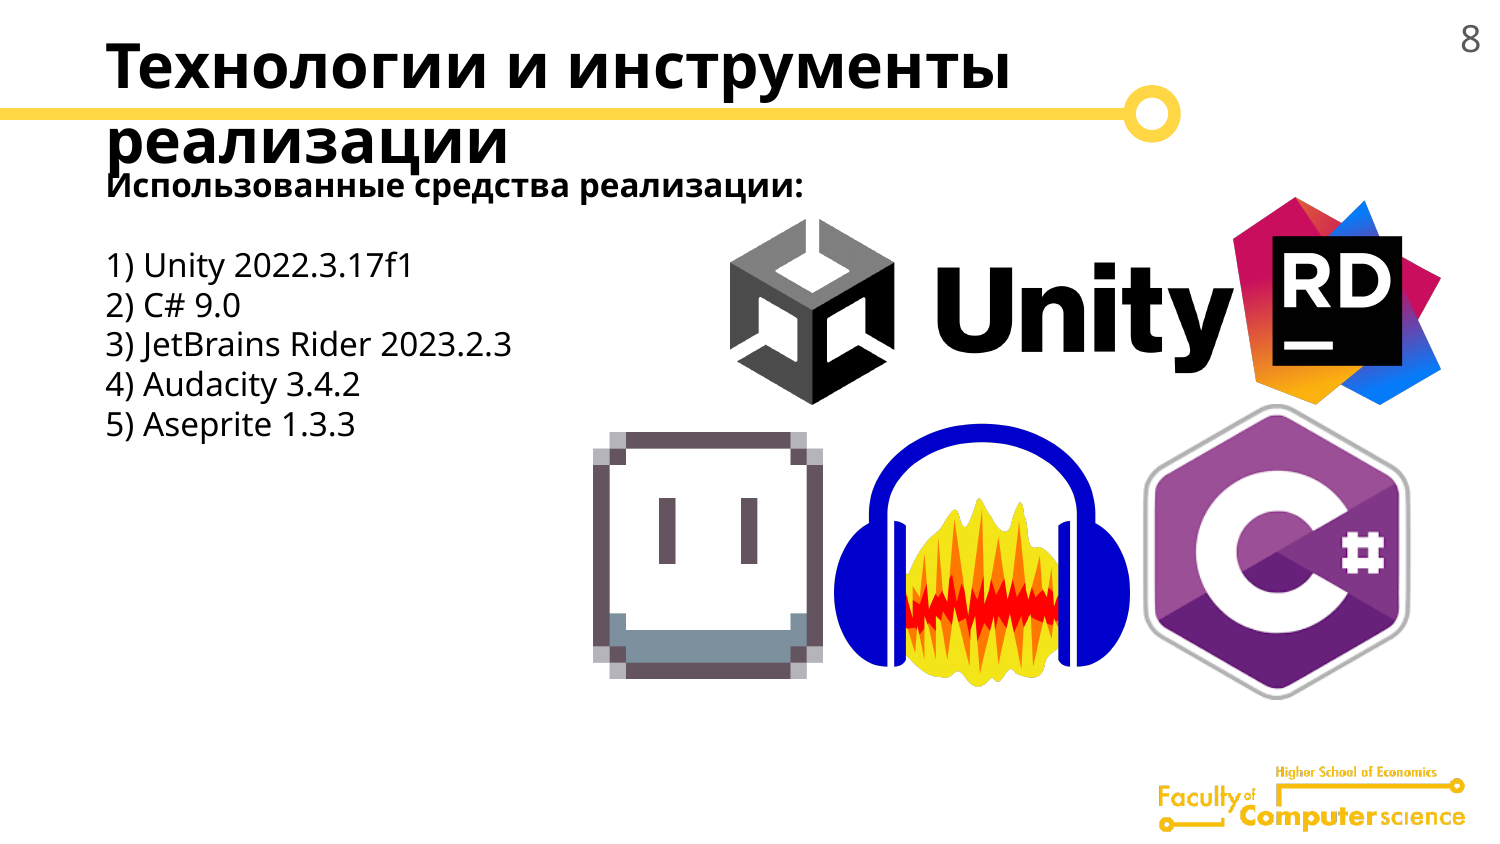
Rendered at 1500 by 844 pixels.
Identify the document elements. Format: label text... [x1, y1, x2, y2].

text_box Технологии и инструменты реализации [90, 18, 1326, 79]
text_box 8 [1445, 0, 1500, 75]
picture [1145, 749, 1477, 844]
text_box [1129, 91, 1175, 137]
picture [729, 197, 1441, 704]
text_box Использованные средства реализации: 1) Unity 2022.3.17f1 2) С# 9.0 3) JetBrains Rider 2023.2.3 4) Audacity 3.4.2 5) Aseprite 1.3.3 [90, 148, 1146, 553]
picture [593, 431, 824, 679]
